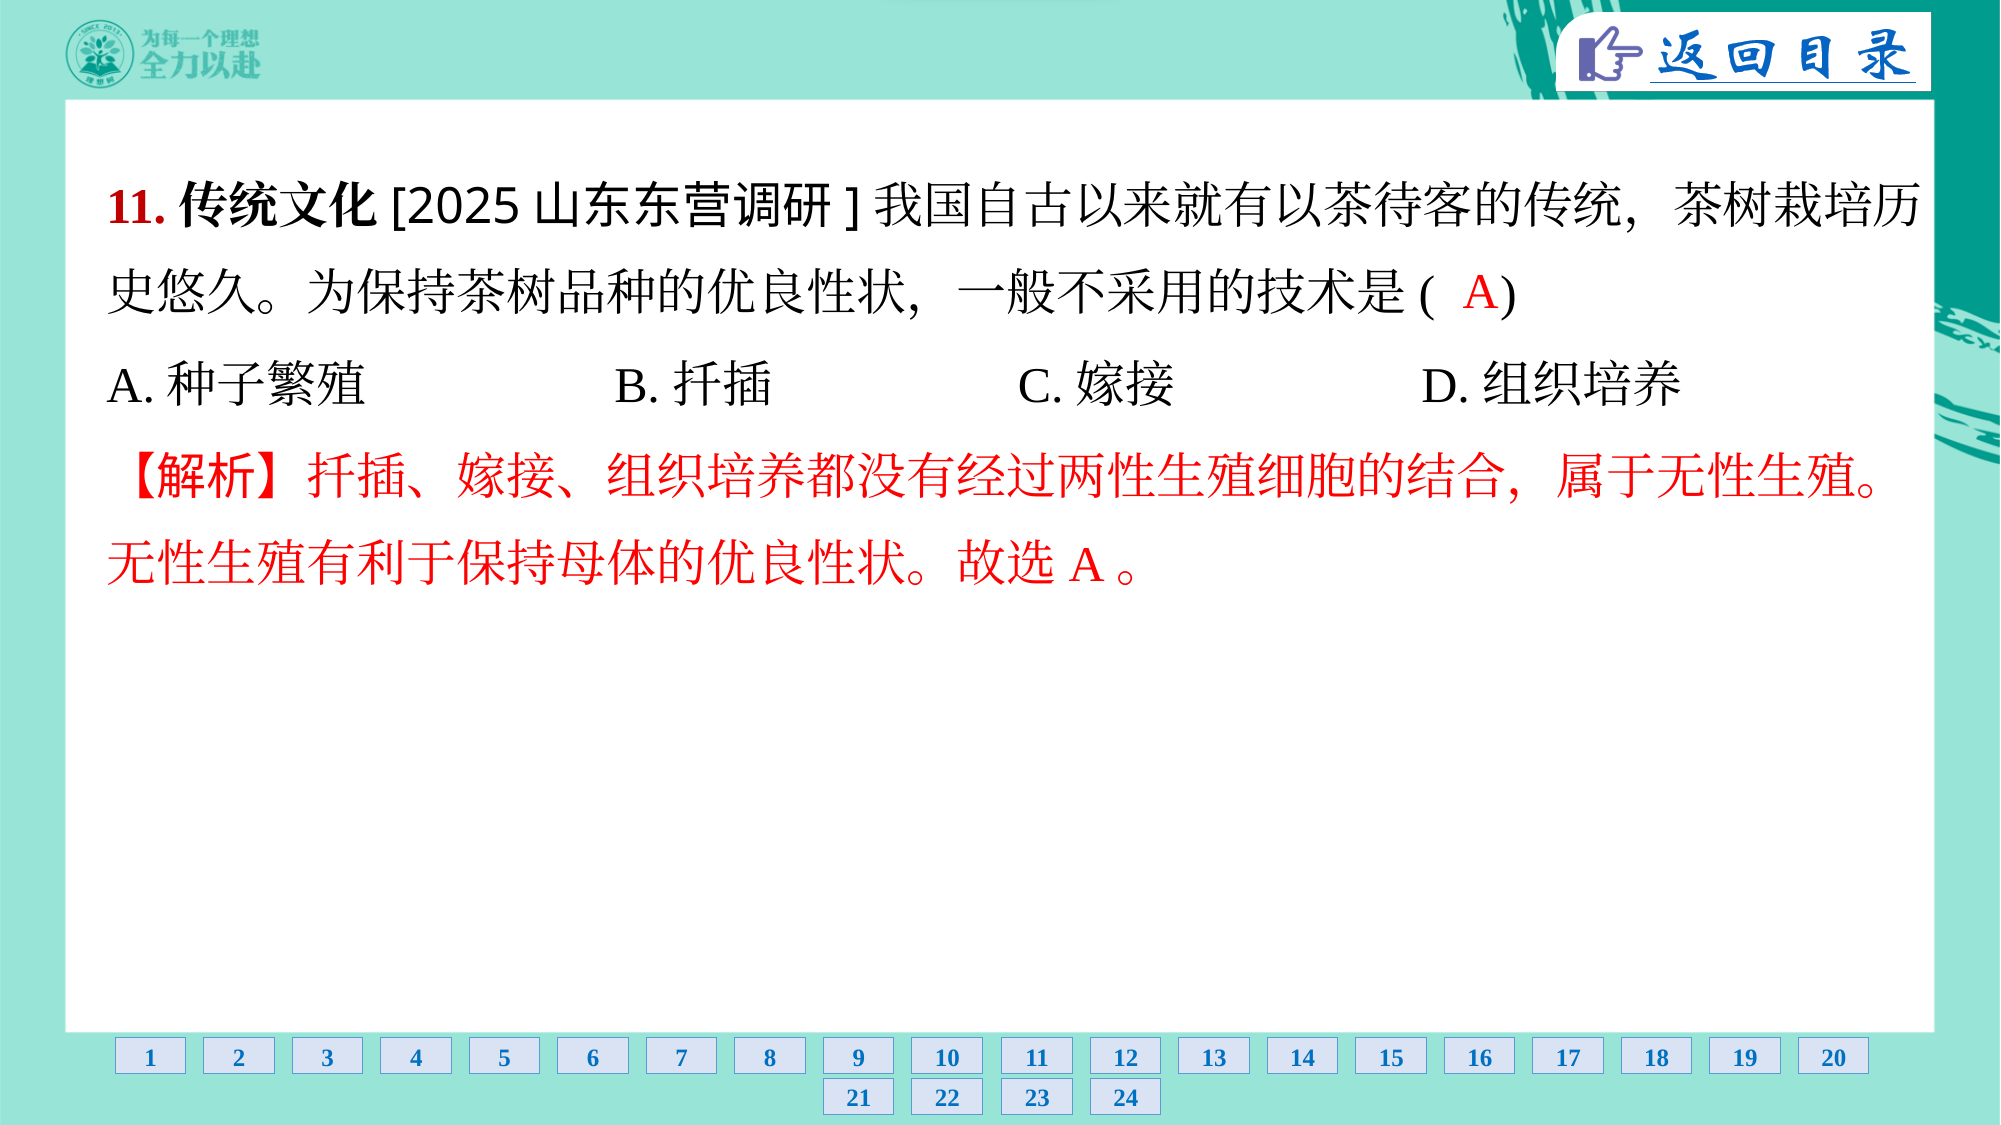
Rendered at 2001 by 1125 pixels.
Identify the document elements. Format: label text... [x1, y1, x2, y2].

picture [0, 0, 2000, 1125]
text_box 【解析】扦插、嫁接、组织培养都没有经过两性生殖细胞的结合，属于无性生殖。 无性生殖有利于保持母体的优良性状。故选A。 [106, 412, 1895, 583]
text_box A.种子繁殖 B.扦插 C.嫁接 D.组织培养 [106, 322, 1895, 402]
text_box A [1444, 231, 1517, 310]
text_box 11.传统文化[2025山东东营调研]我国自古以来就有以茶待客的传统，茶树栽培历 史悠久。为保持茶树品种的优良性状，一般不采用的技术是( ) [106, 141, 1895, 312]
